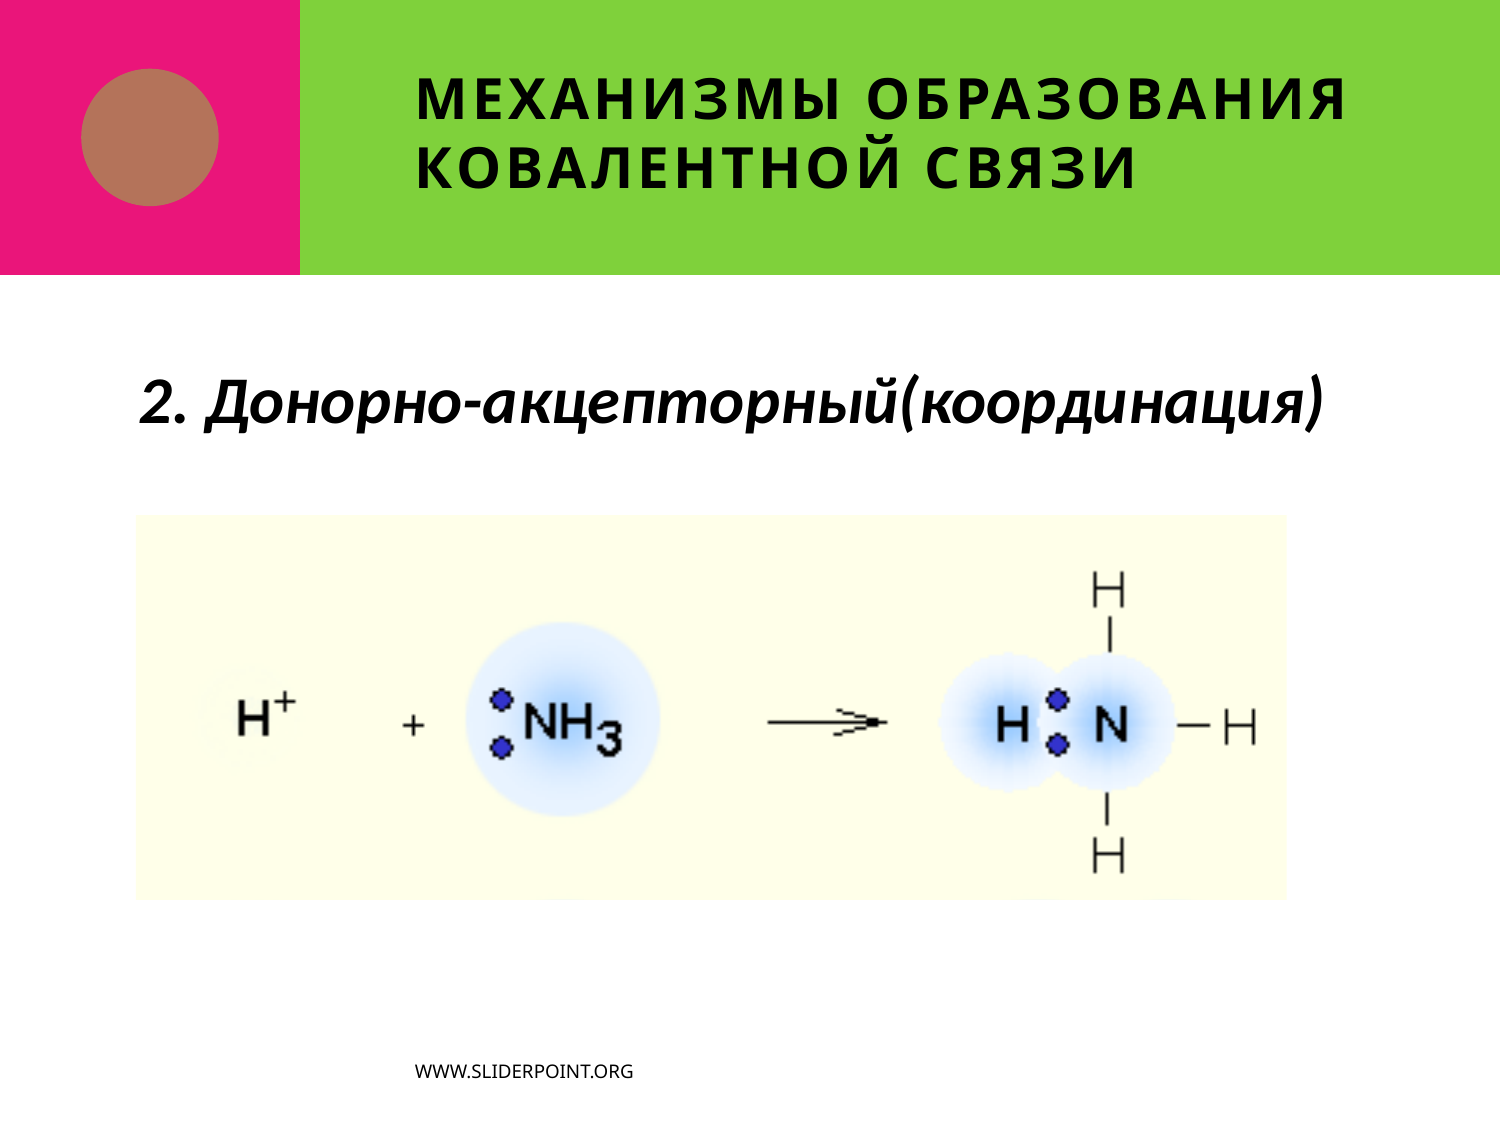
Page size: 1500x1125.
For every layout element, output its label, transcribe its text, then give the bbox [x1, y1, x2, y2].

title Механизмы образования ковалентной связи [399, 37, 1425, 225]
text_box 2. Донорно-акцепторный(координация) [123, 349, 1376, 445]
picture [135, 514, 1287, 900]
footer www.sliderpoint.org [399, 1042, 875, 1103]
